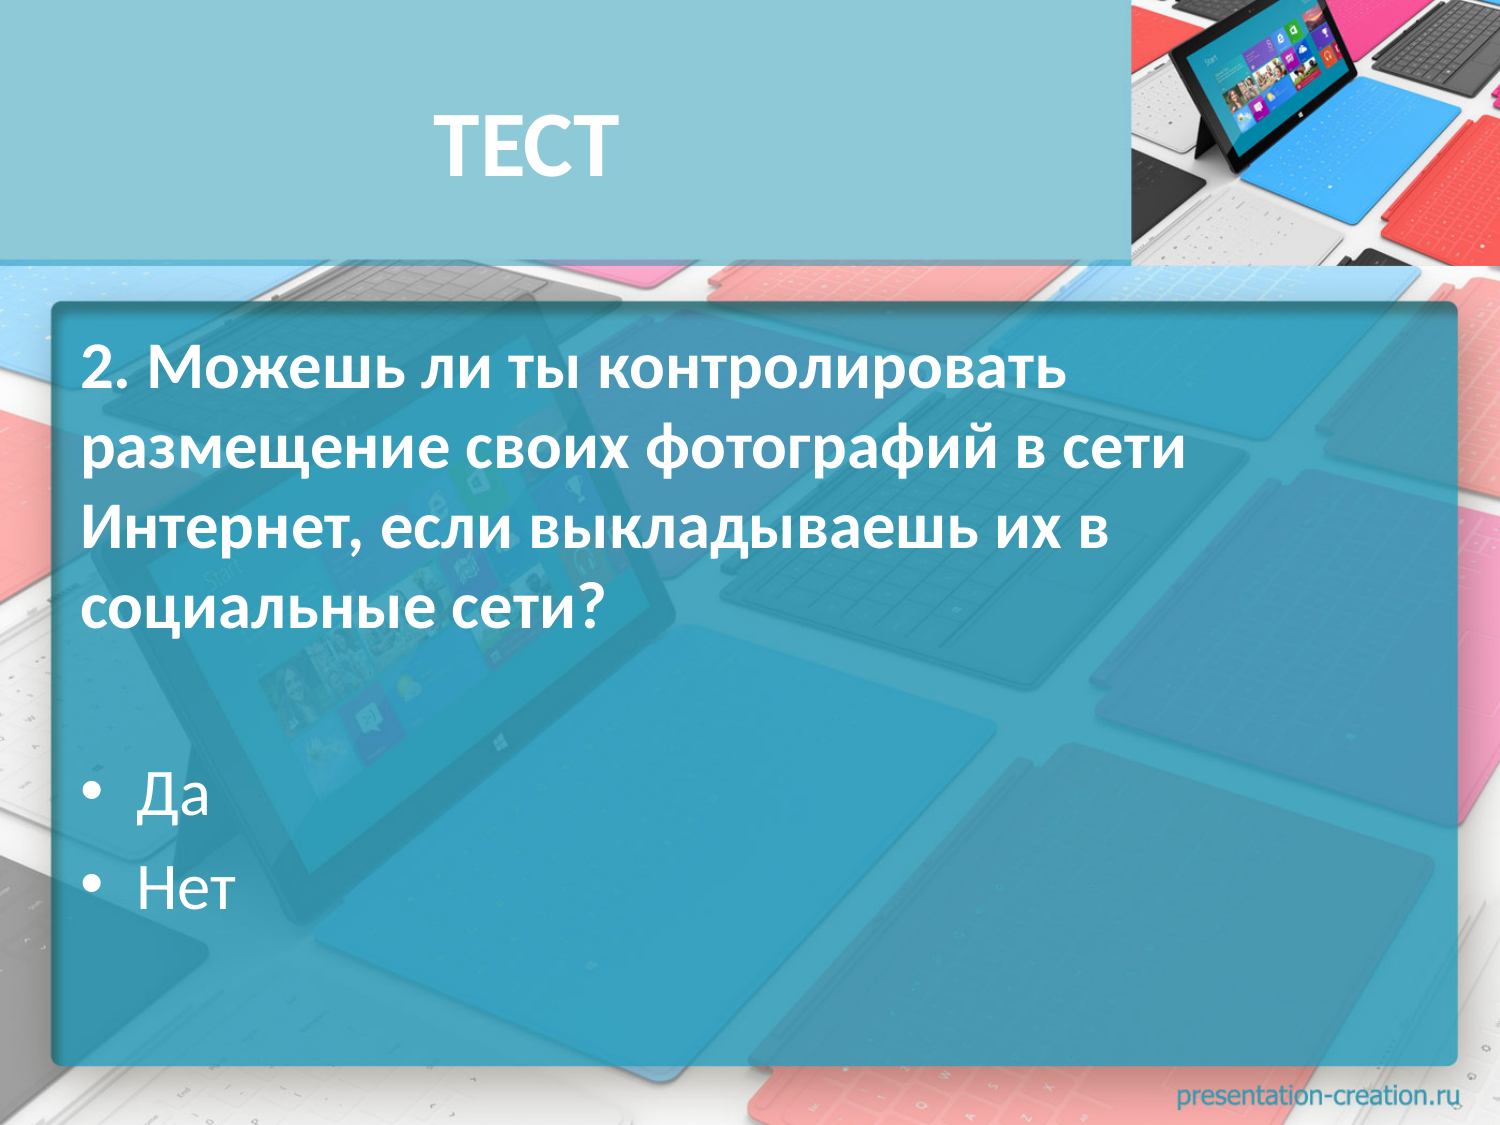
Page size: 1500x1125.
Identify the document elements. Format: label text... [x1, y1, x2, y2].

list 2. Можешь ли ты контролировать размещение своих фотографий в сети Интернет, если выкладываешь их в социальные сети? Да Нет [64, 314, 1359, 1074]
title ТЕСТ [103, 59, 951, 220]
picture [0, 0, 1500, 1125]
